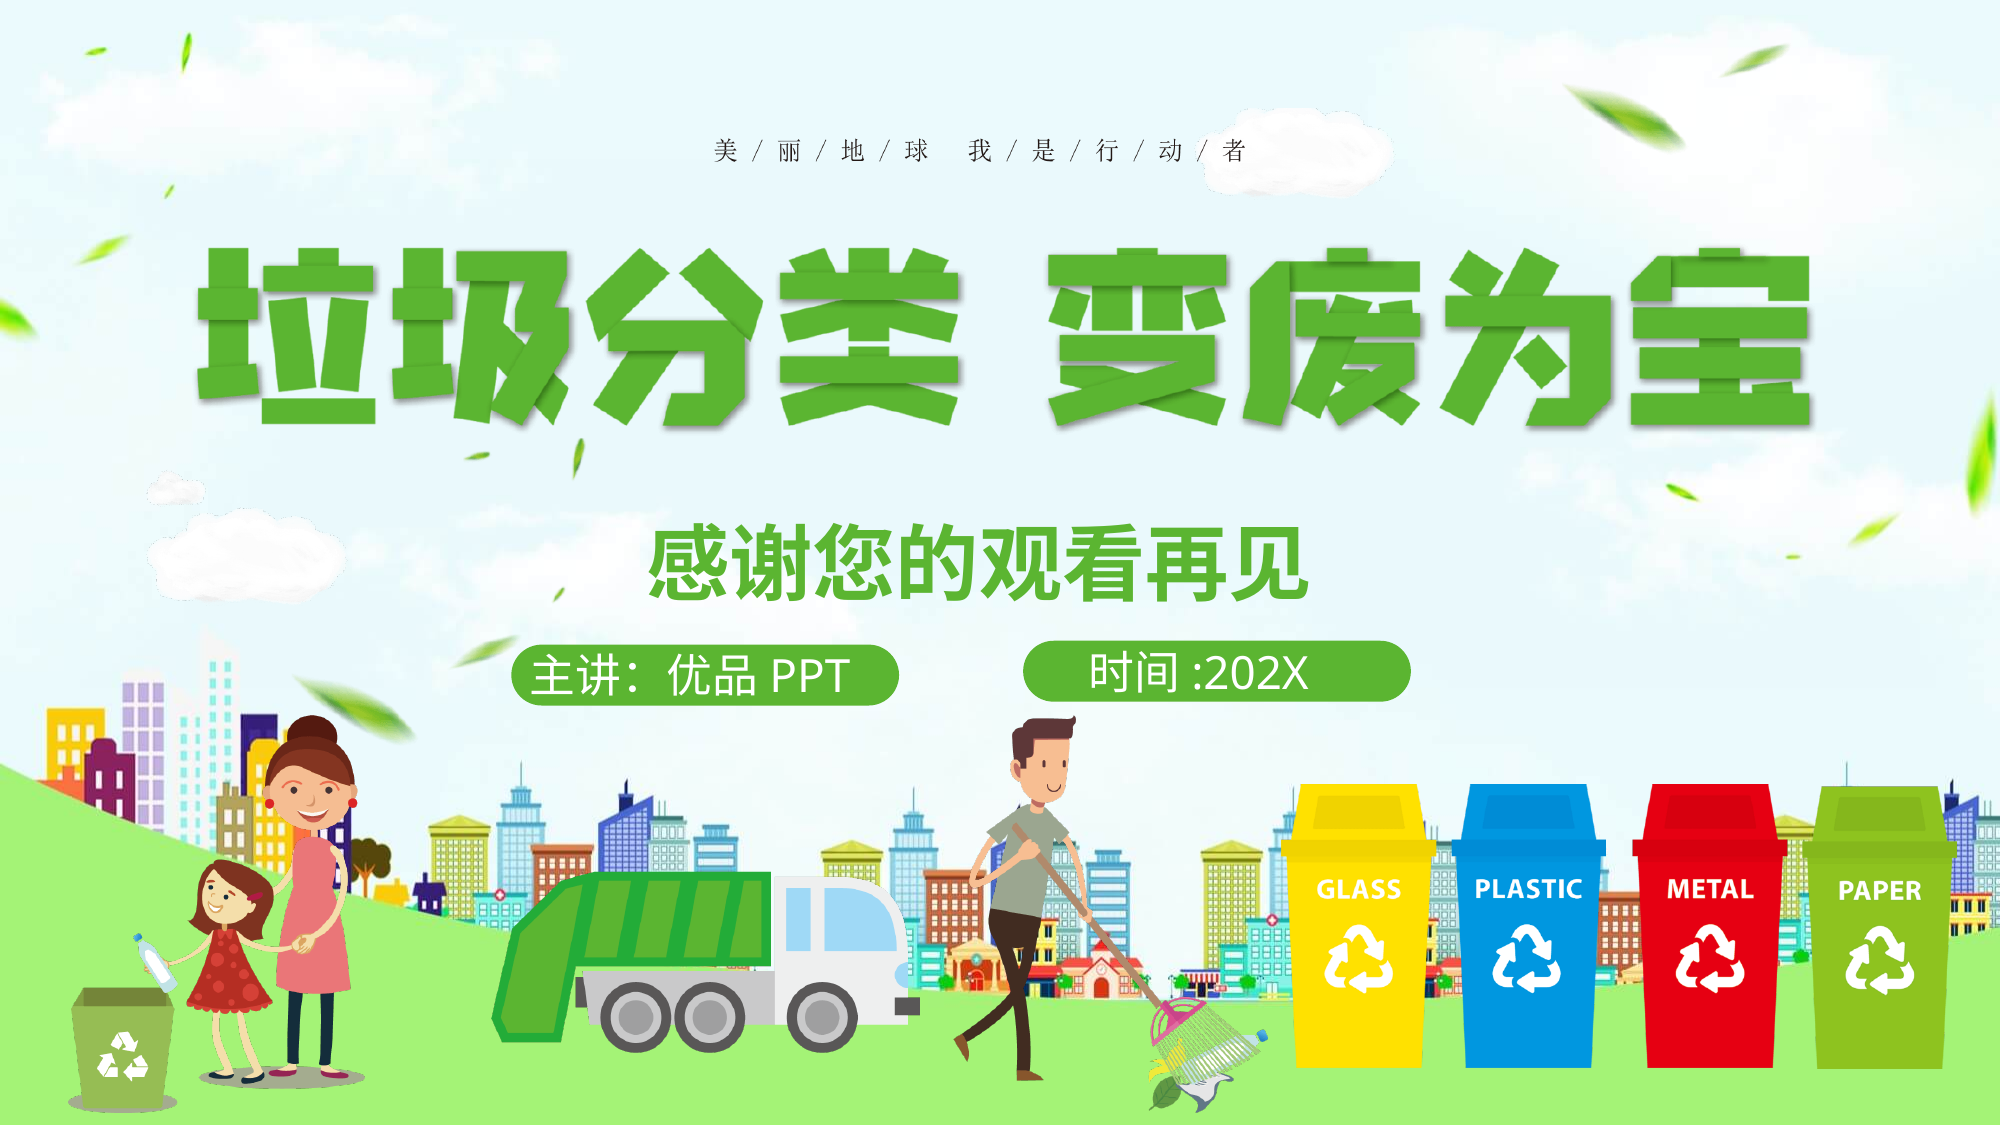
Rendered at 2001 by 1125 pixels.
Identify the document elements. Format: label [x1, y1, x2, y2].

text_box [1023, 635, 1411, 707]
picture [0, 0, 2000, 1125]
text_box [511, 639, 900, 711]
